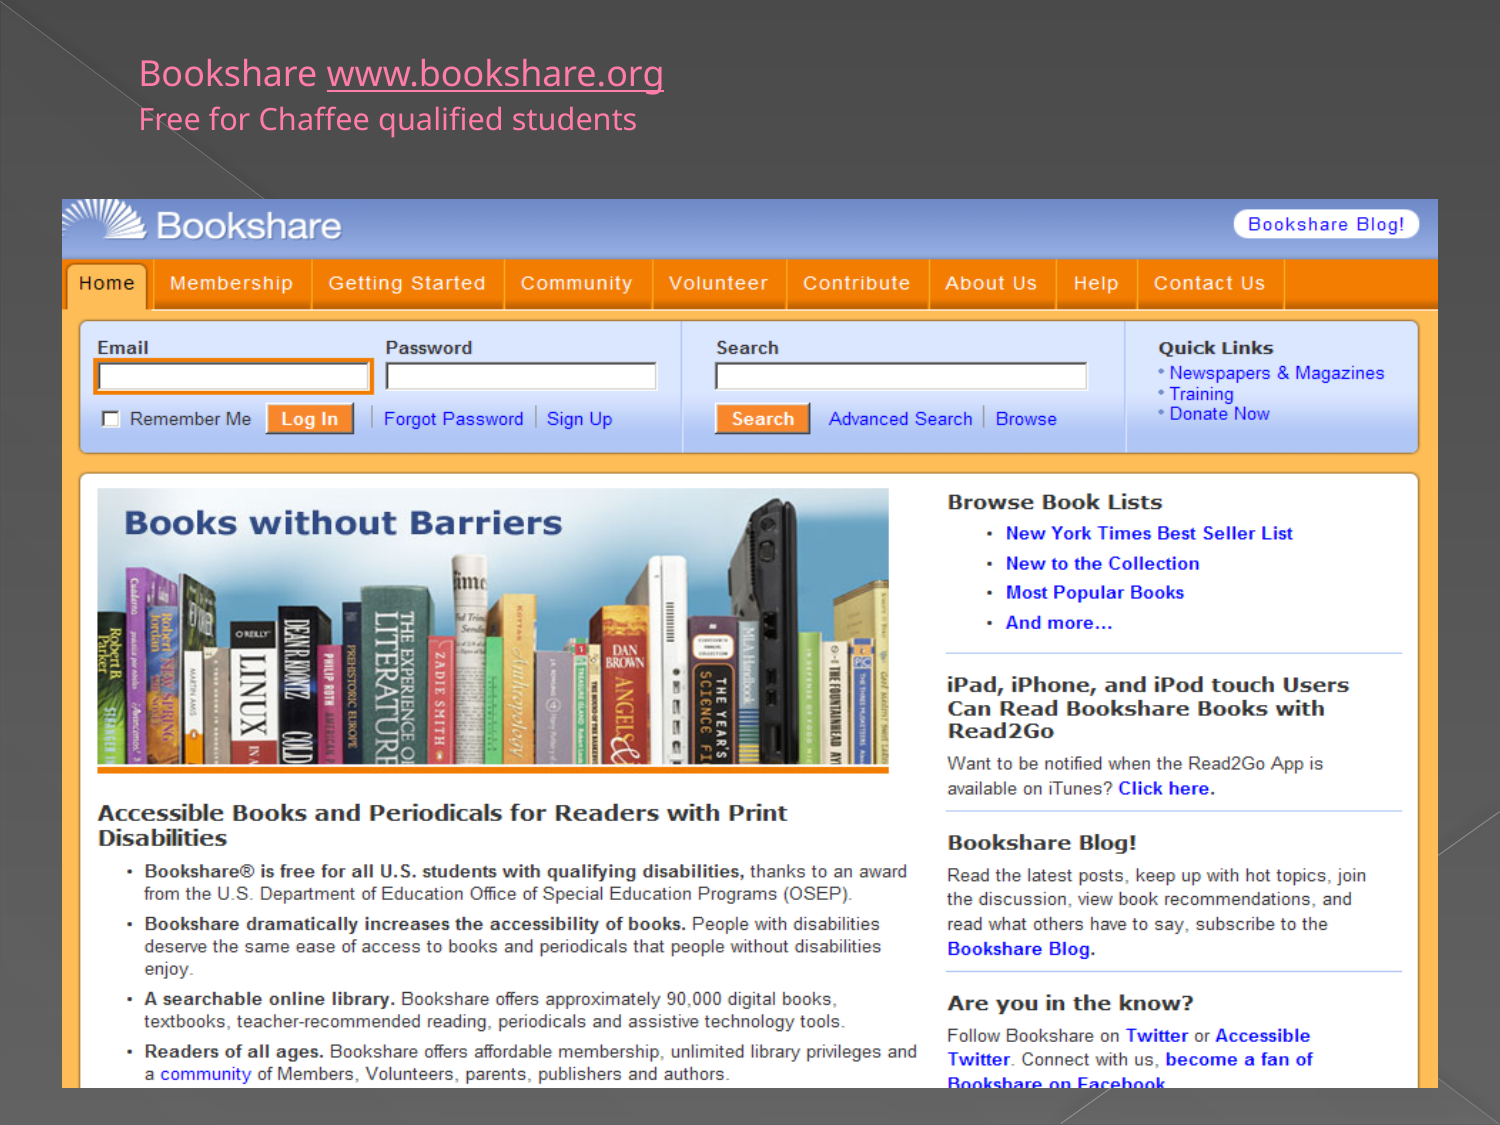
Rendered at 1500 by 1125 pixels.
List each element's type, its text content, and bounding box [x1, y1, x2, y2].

title Bookshare www.bookshare.org Free for Chaffee qualified students [87, 0, 1425, 187]
picture [62, 199, 1438, 1088]
